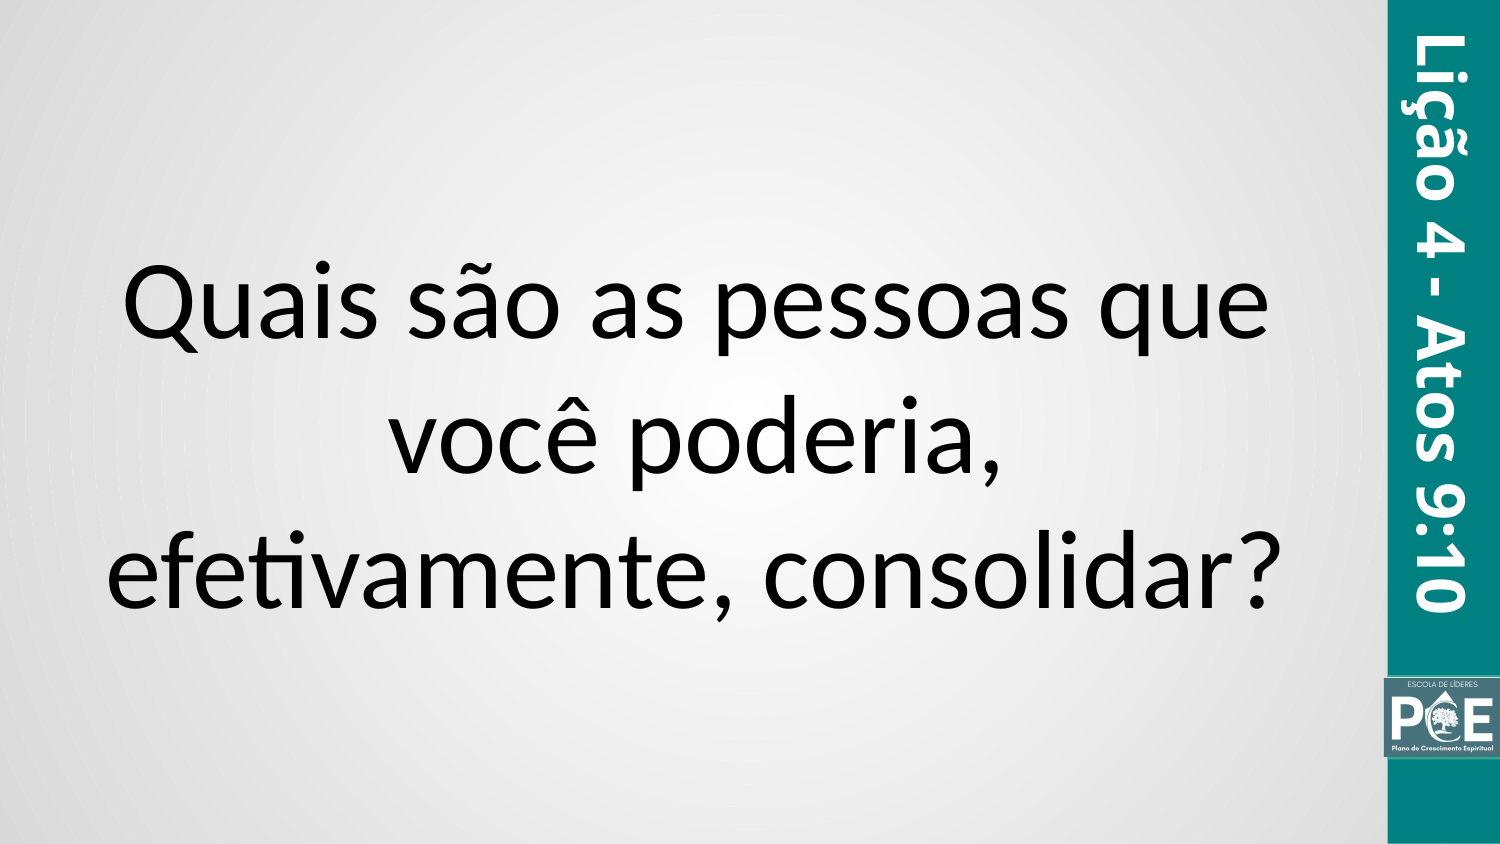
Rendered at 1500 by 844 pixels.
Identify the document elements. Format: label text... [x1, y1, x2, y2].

text_box Quais são as pessoas que você poderia, efetivamente, consolidar? [68, 218, 1325, 639]
text_box Lição 4 - Atos 9:10 [1397, 22, 1492, 624]
picture [1383, 677, 1500, 757]
